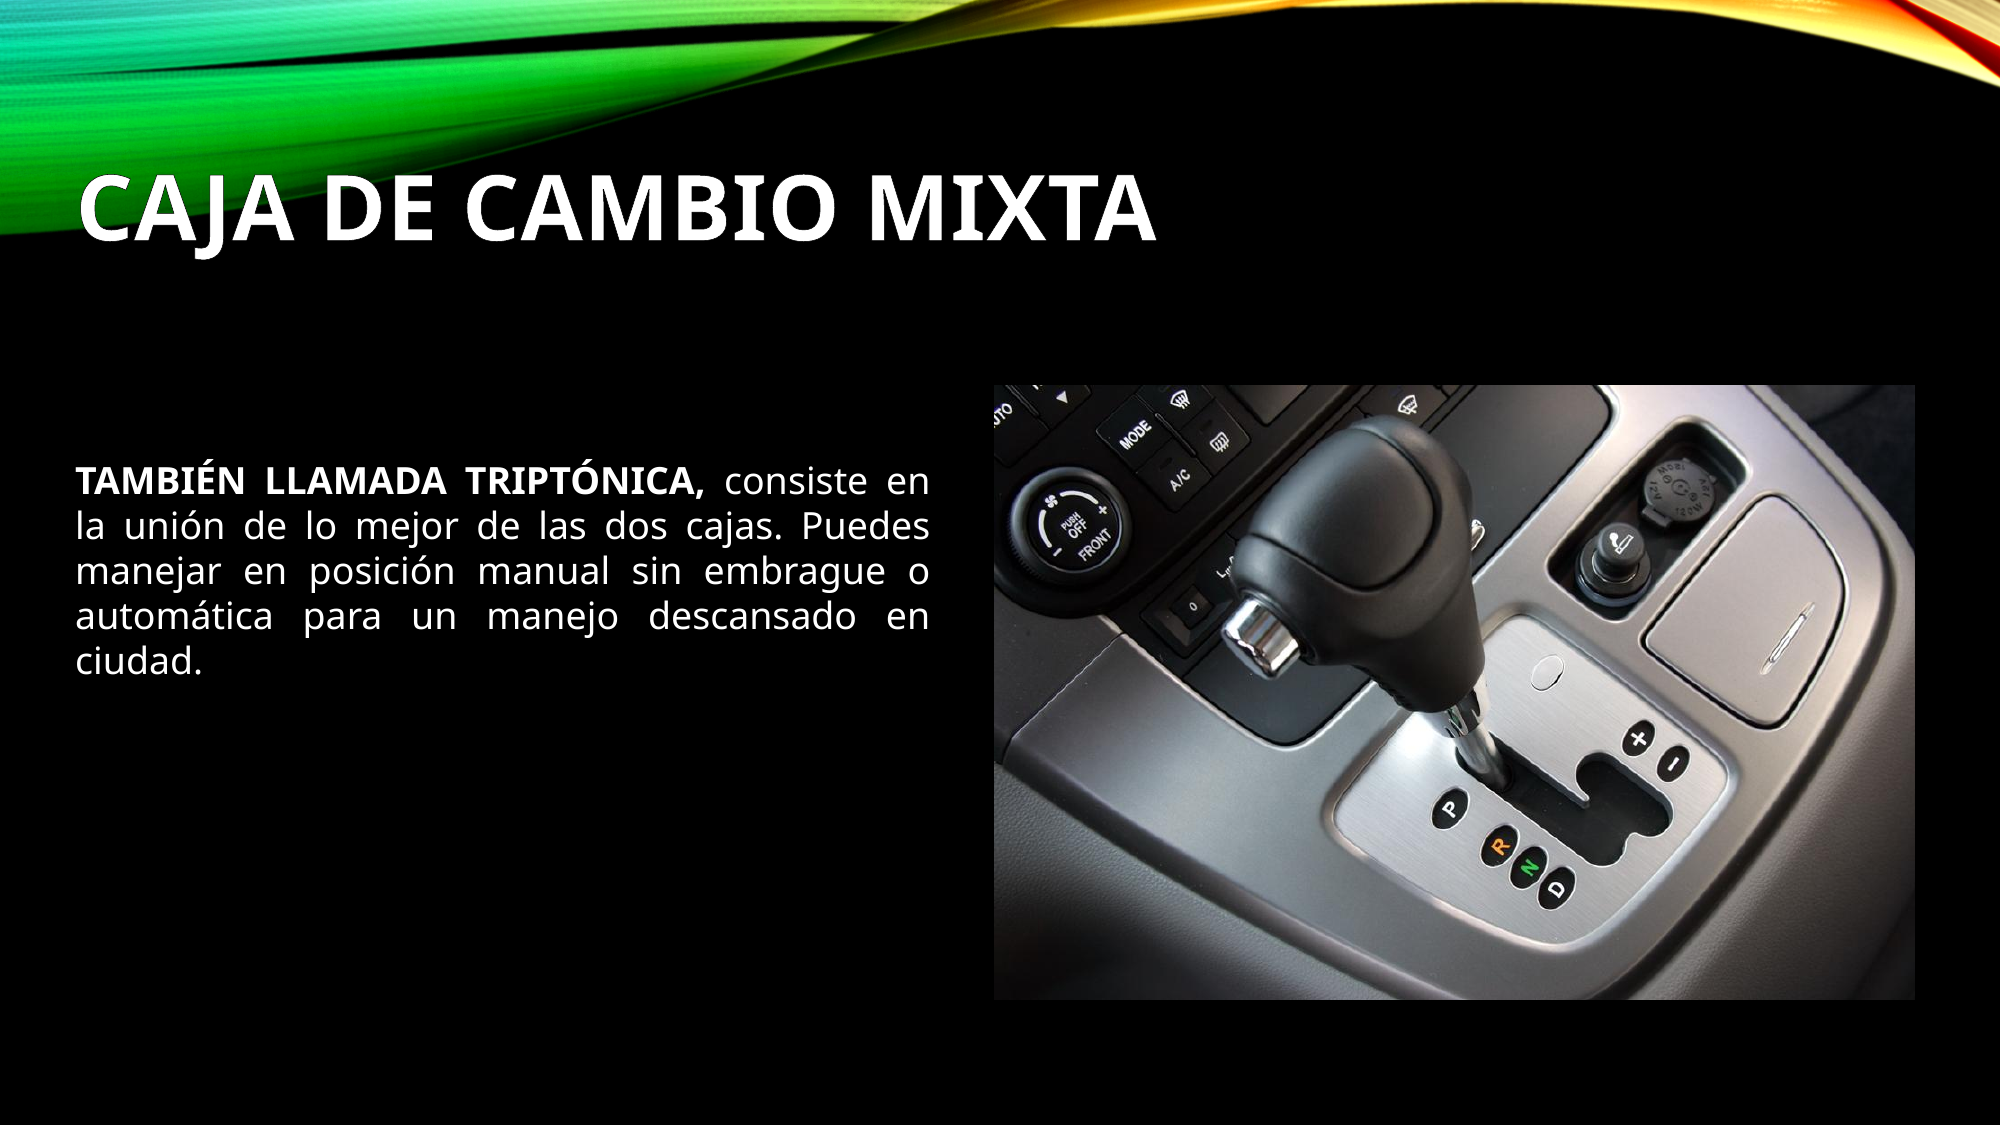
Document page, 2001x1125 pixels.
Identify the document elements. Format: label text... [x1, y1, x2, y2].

picture [993, 385, 1915, 1000]
picture [0, 0, 2000, 237]
text_box CAJA DE CAMBIO MIXTA [60, 141, 1265, 267]
text_box TAMBIÉN LLAMADA TRIPTÓNICA, consiste en la unión de lo mejor de las dos cajas. Puedes manejar en posición manual sin embrague o automática para un manejo descansado en ciudad. [60, 449, 946, 690]
